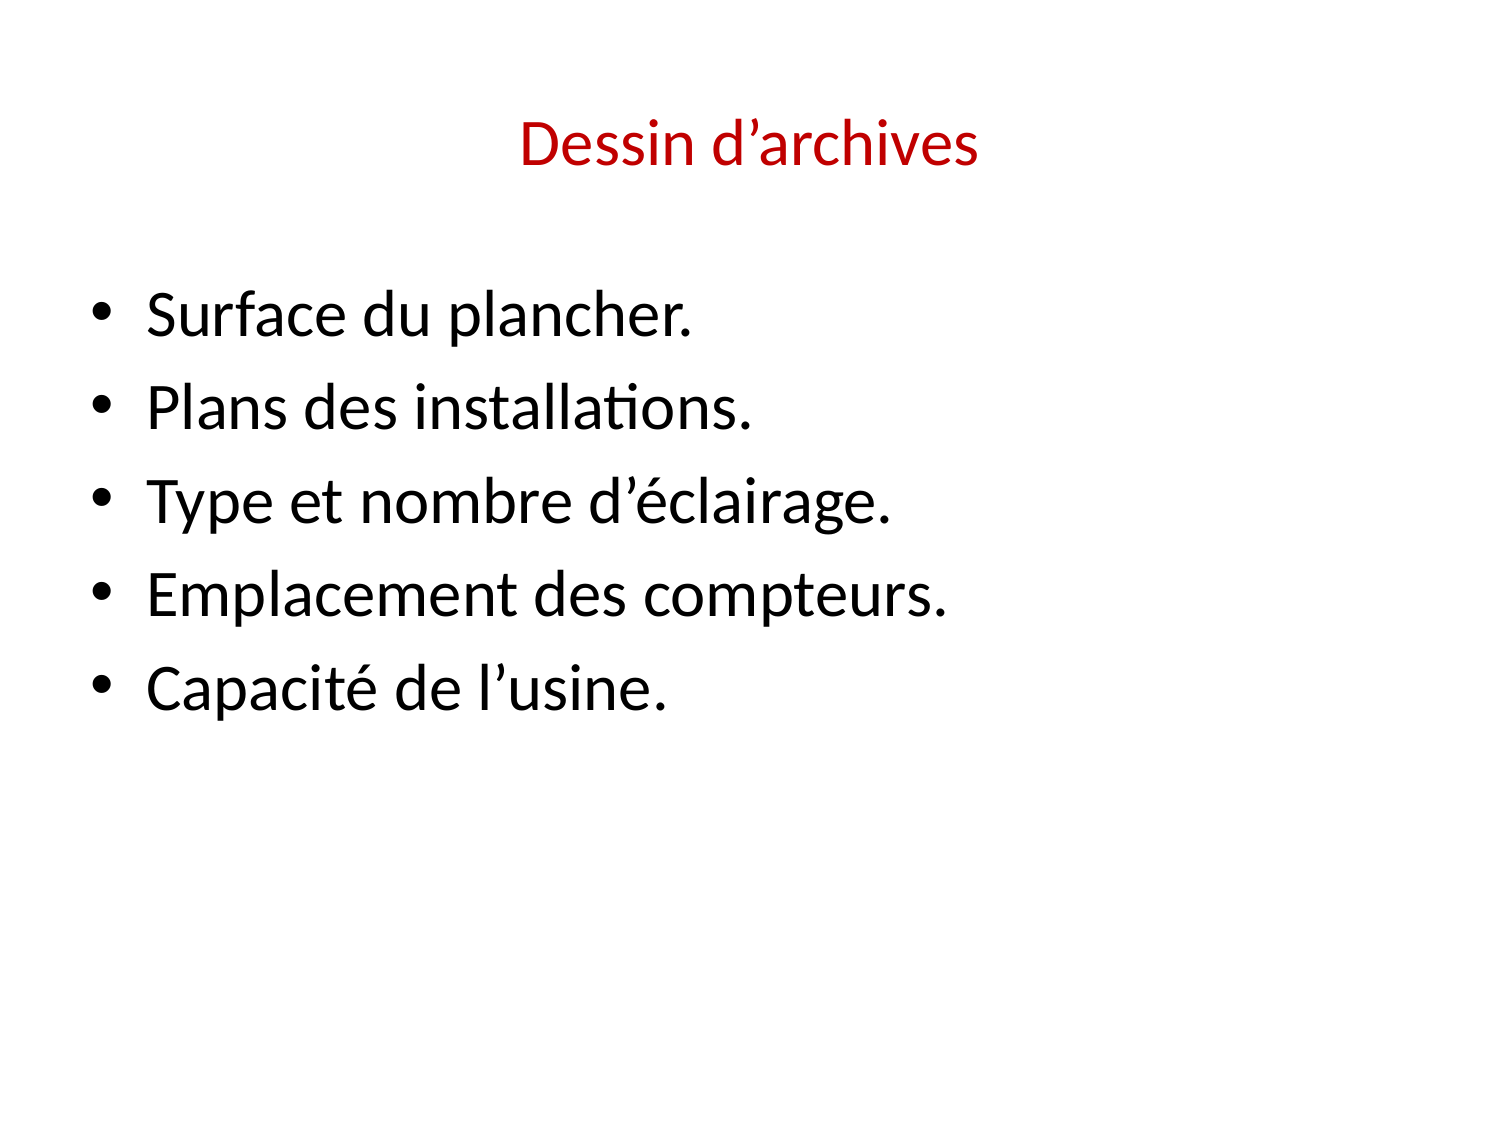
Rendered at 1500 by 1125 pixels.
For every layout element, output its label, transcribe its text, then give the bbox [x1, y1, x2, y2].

title Dessin d’archives [75, 45, 1425, 233]
list Surface du plancher. Plans des installations. Type et nombre d’éclairage. Emplacement des compteurs. Capacité de l’usine. [75, 262, 1425, 1005]
